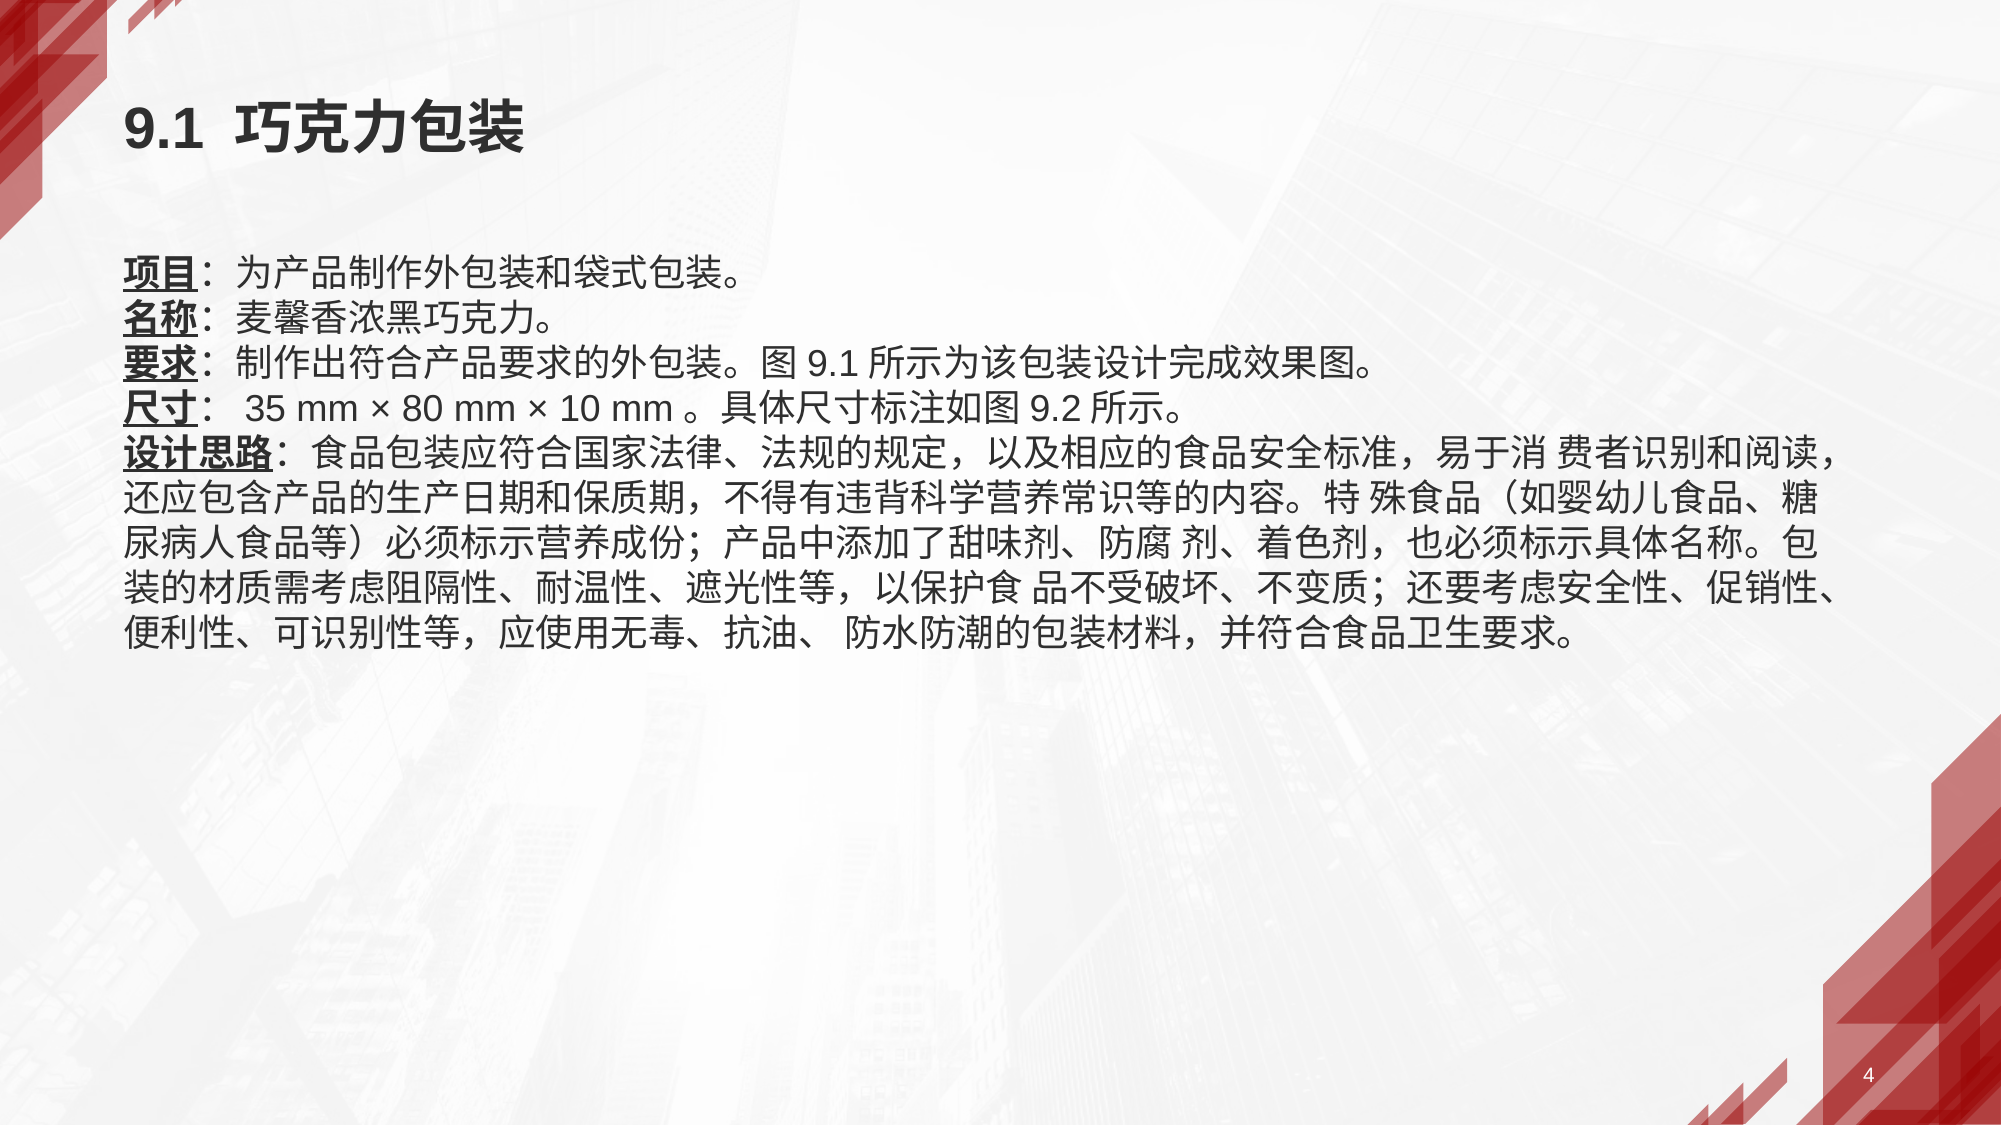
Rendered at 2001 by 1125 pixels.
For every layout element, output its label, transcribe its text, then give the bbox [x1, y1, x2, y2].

title 9.1 巧克力包装 [108, 81, 1890, 169]
slide_number 4 [1452, 1056, 1890, 1092]
text_box 项目：为产品制作外包装和袋式包装。 名称：麦馨香浓黑巧克力。 要求：制作出符合产品要求的外包装。图9.1所示为该包装设计完成效果图。 尺寸：35 mm × 80 mm × 10 mm。具体尺寸标注如图9.2所示。 设计思路：食品包装应符合国家法律、法规的规定，以及相应的食品安全标准，易于消 费者识别和阅读，还应包含产品的生产日期和保质期，不得有违背科学营养常识等的内容。特 殊食品（如婴幼儿食品、糖尿病人食品等）必须标示营养成份；产品中添加了甜味剂、防腐 剂、着色剂，也必须标示具体名称。包装的材质需考虑阻隔性、耐温性、遮光性等，以保护食 品不受破坏、不变质；还要考虑安全性、促销性、便利性、可识别性等，应使用无毒、抗油、 防水防潮的包装材料，并符合食品卫生要求。 [108, 241, 1867, 662]
